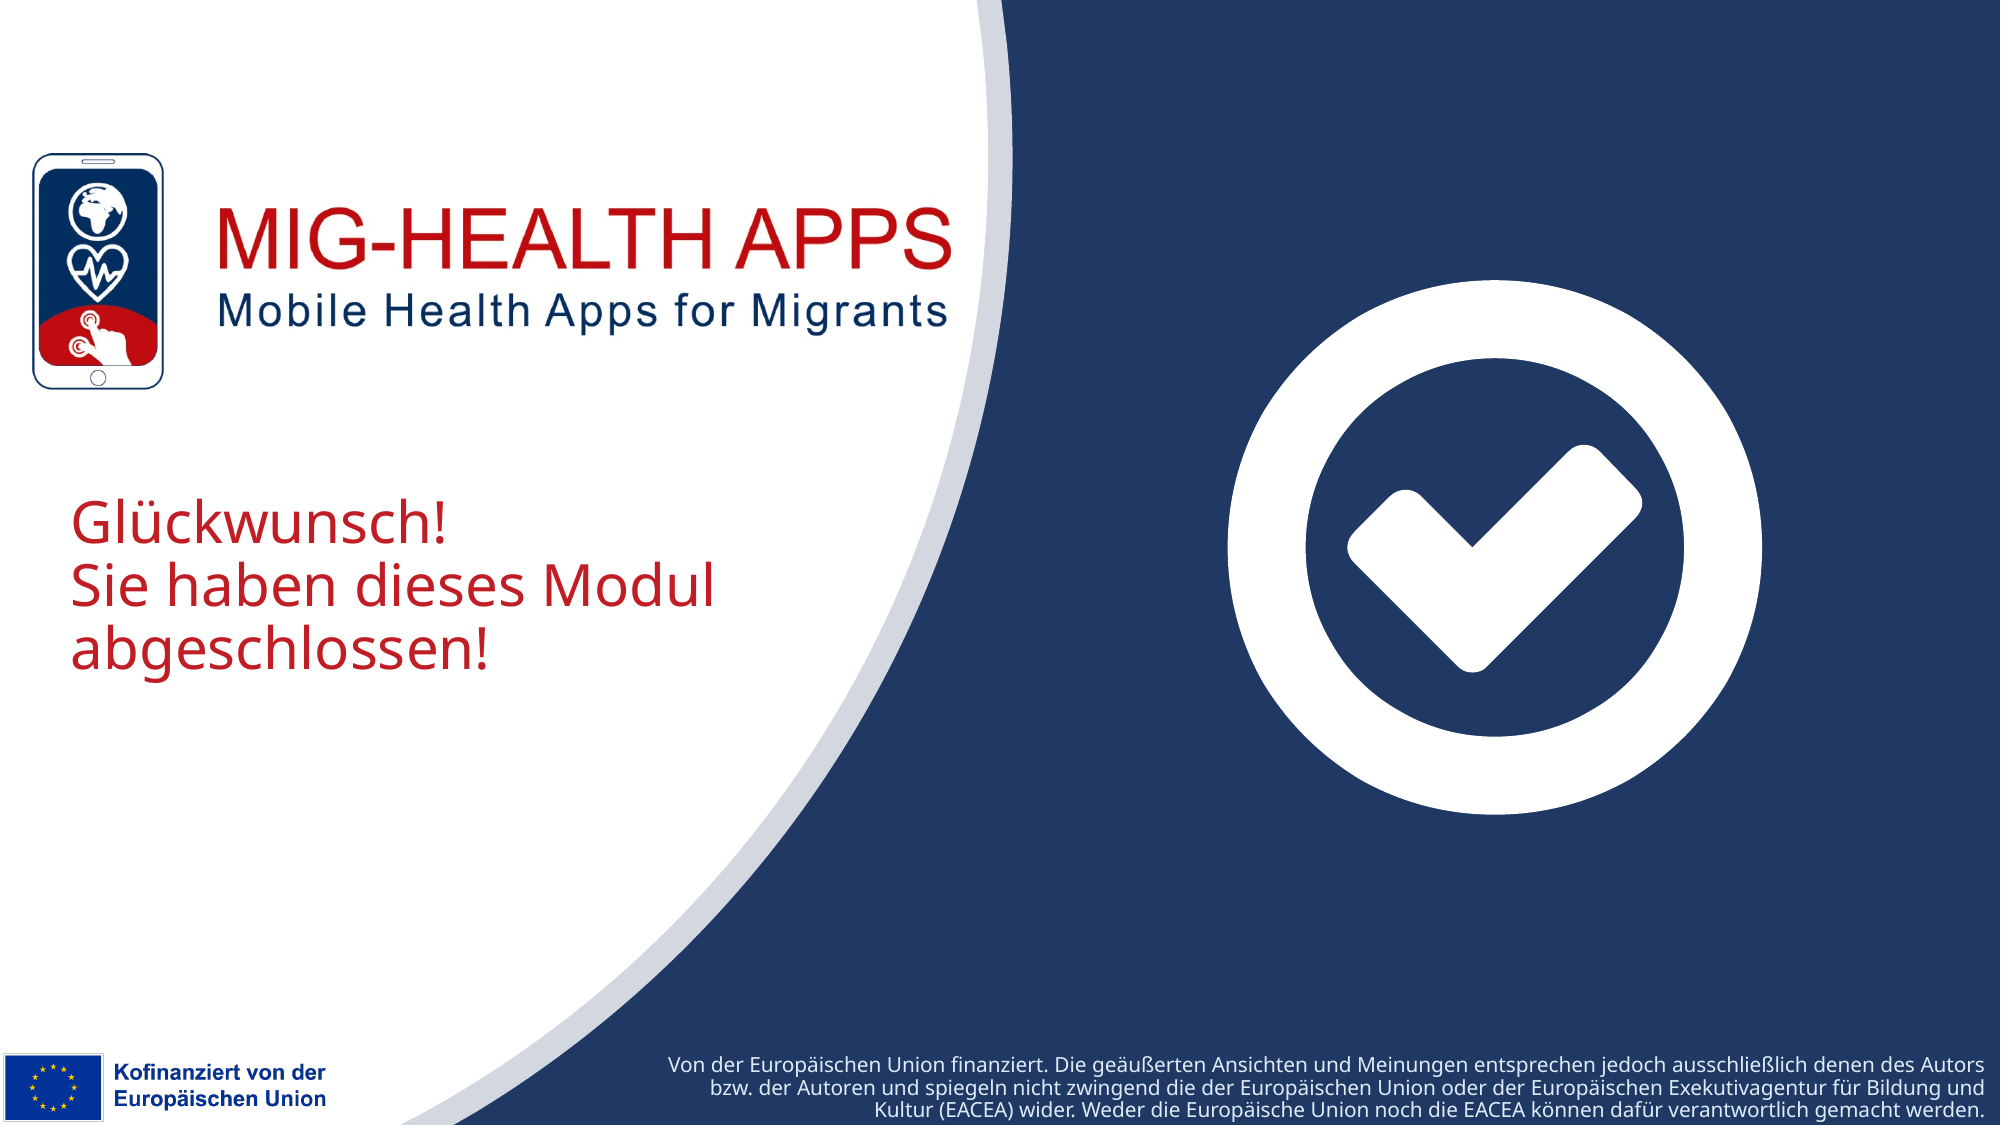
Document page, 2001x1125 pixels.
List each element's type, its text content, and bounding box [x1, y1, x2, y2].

picture [0, 1050, 339, 1125]
text_box [882, 0, 1014, 685]
text_box Glückwunsch! Sie haben dieses Modul abgeschlossen! [55, 479, 882, 697]
text_box Von der Europäischen Union finanziert. Die geäußerten Ansichten und Meinungen entsprechen jedoch ausschließlich denen des Autors bzw. der Autoren und spiegeln nicht zwingend die der Europäischen Union oder der Europäischen Exekutivagentur für Bildung und Kultur (EACEA) wider. Weder die Europäische Union noch die EACEA können dafür verantwortlich gemacht werden. [639, 1036, 2000, 1125]
picture [32, 153, 951, 390]
text_box [404, 697, 876, 1125]
picture [1226, 280, 1763, 816]
text_box [0, 0, 990, 1125]
